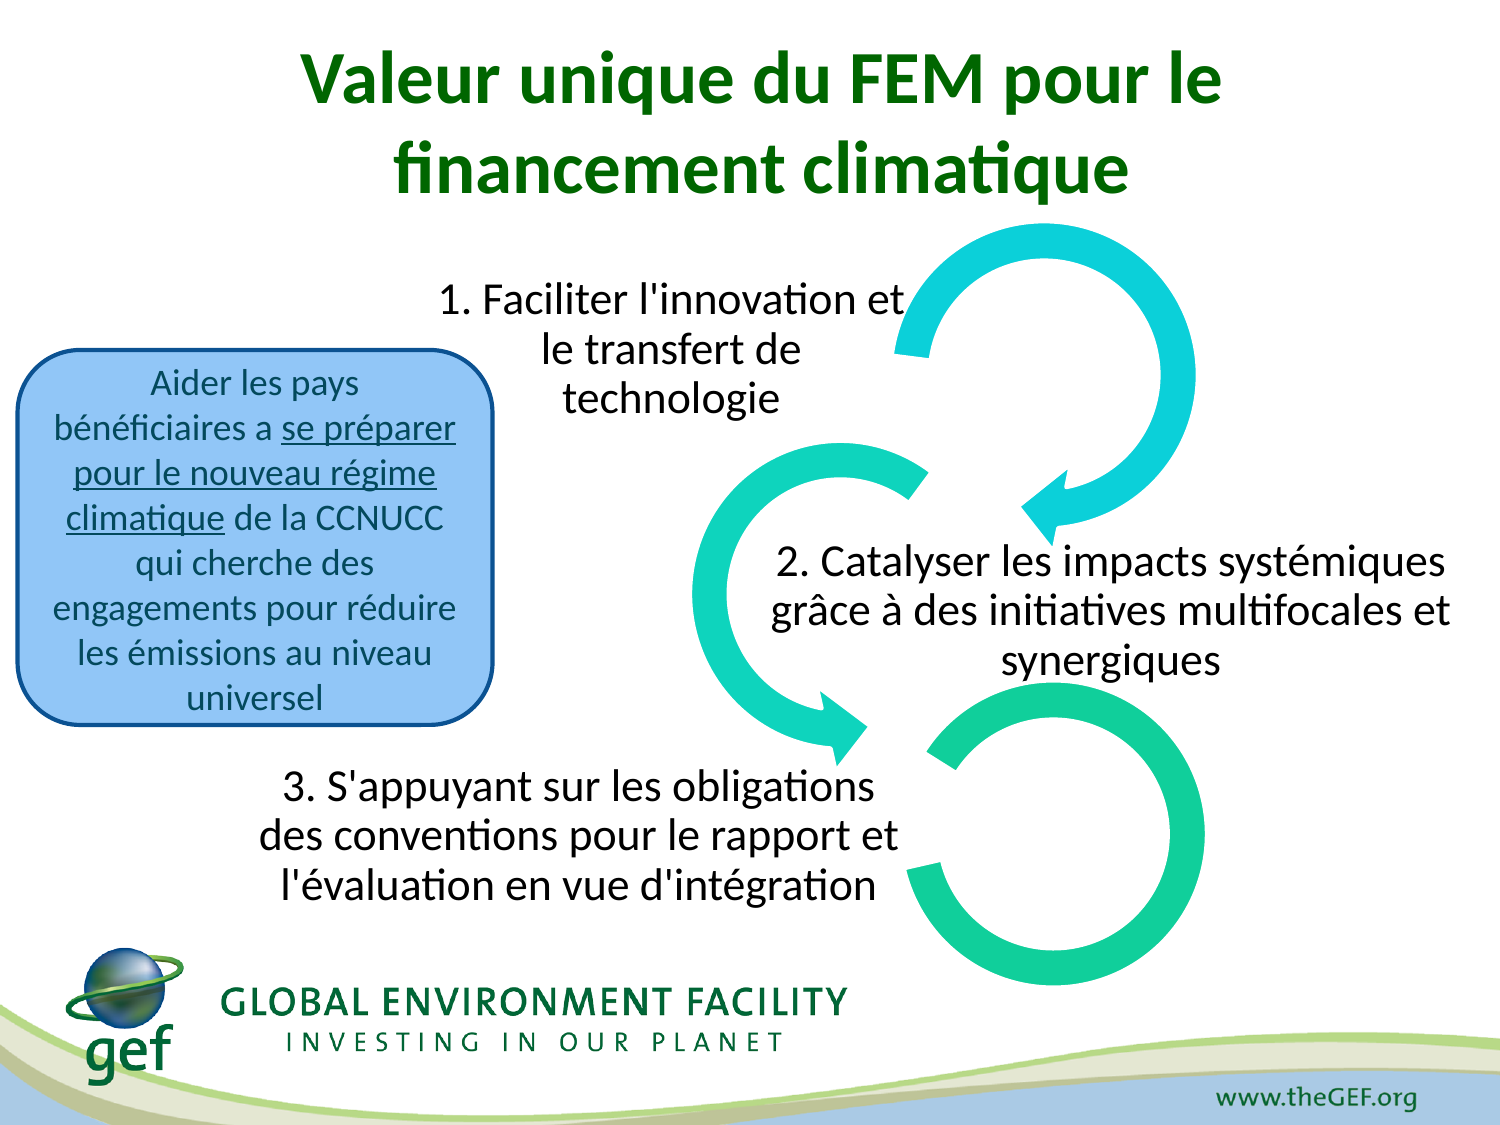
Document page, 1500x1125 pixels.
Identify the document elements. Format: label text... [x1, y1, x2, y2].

picture [0, 920, 1500, 1125]
text_box Aider les pays bénéficiaires a se préparer pour le nouveau régime climatique de la CCNUCC qui cherche des engagements pour réduire les émissions au niveau universel [15, 347, 244, 728]
title Valeur unique du FEM pour le financement climatique [87, 24, 1438, 213]
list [249, 257, 1499, 1001]
